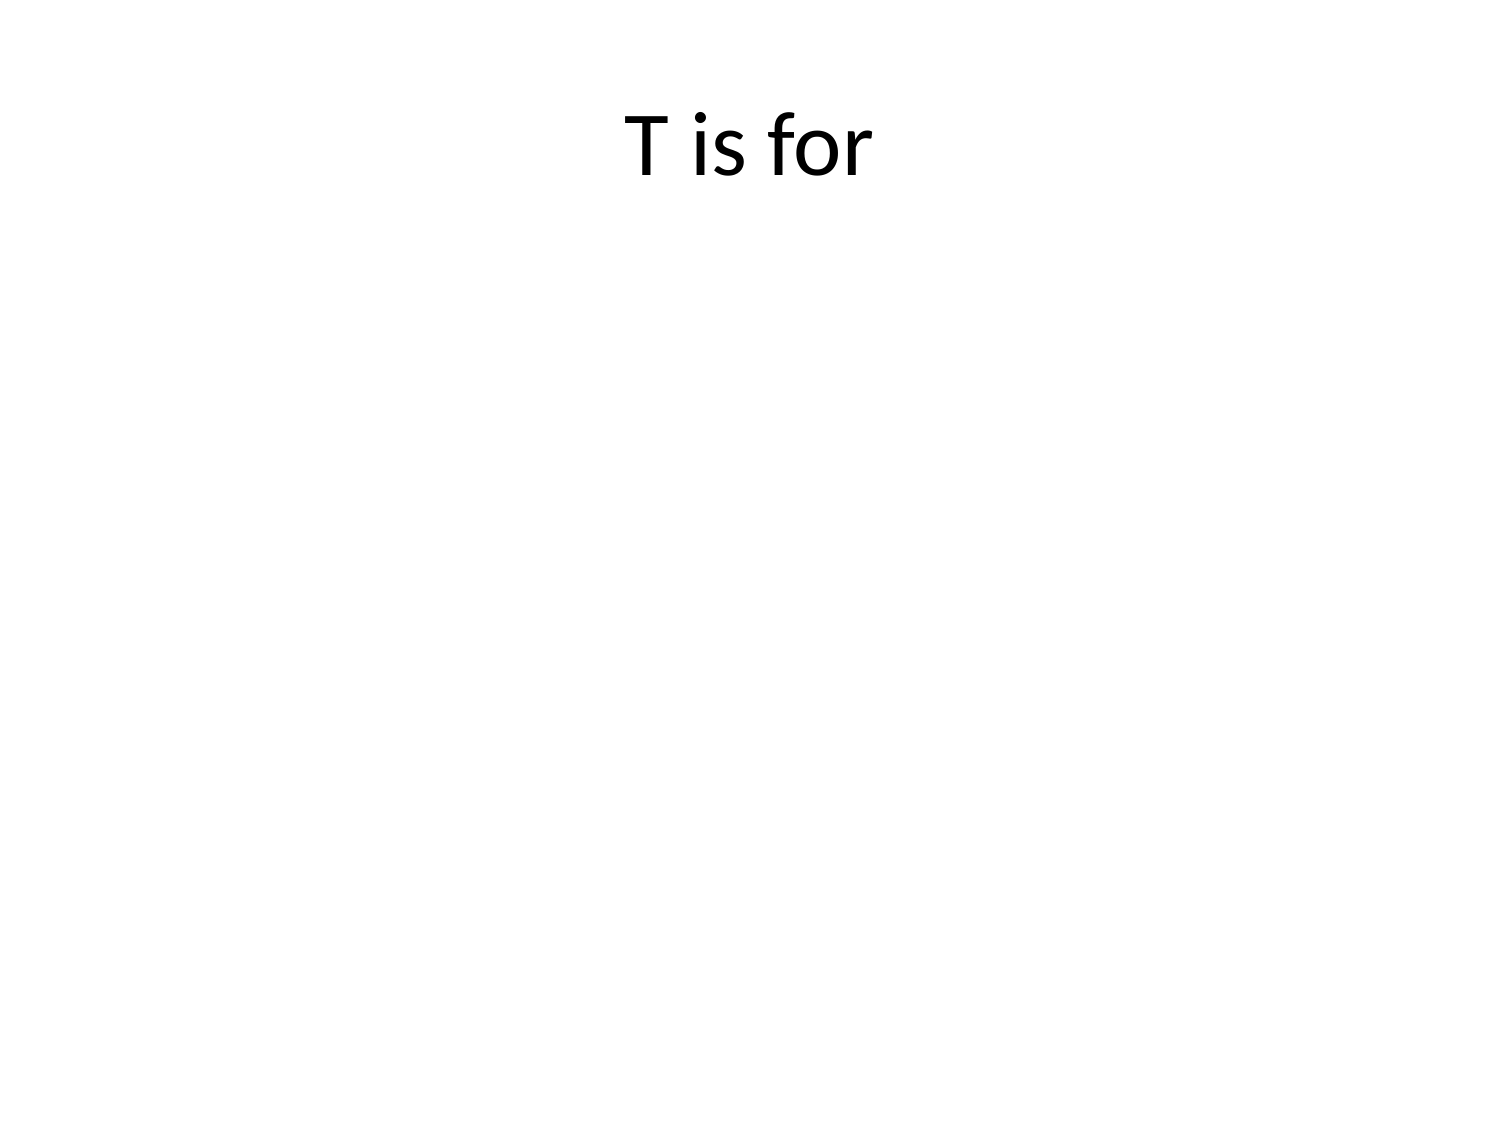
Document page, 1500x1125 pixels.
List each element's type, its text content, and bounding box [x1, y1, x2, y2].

title T is for [75, 45, 1425, 233]
